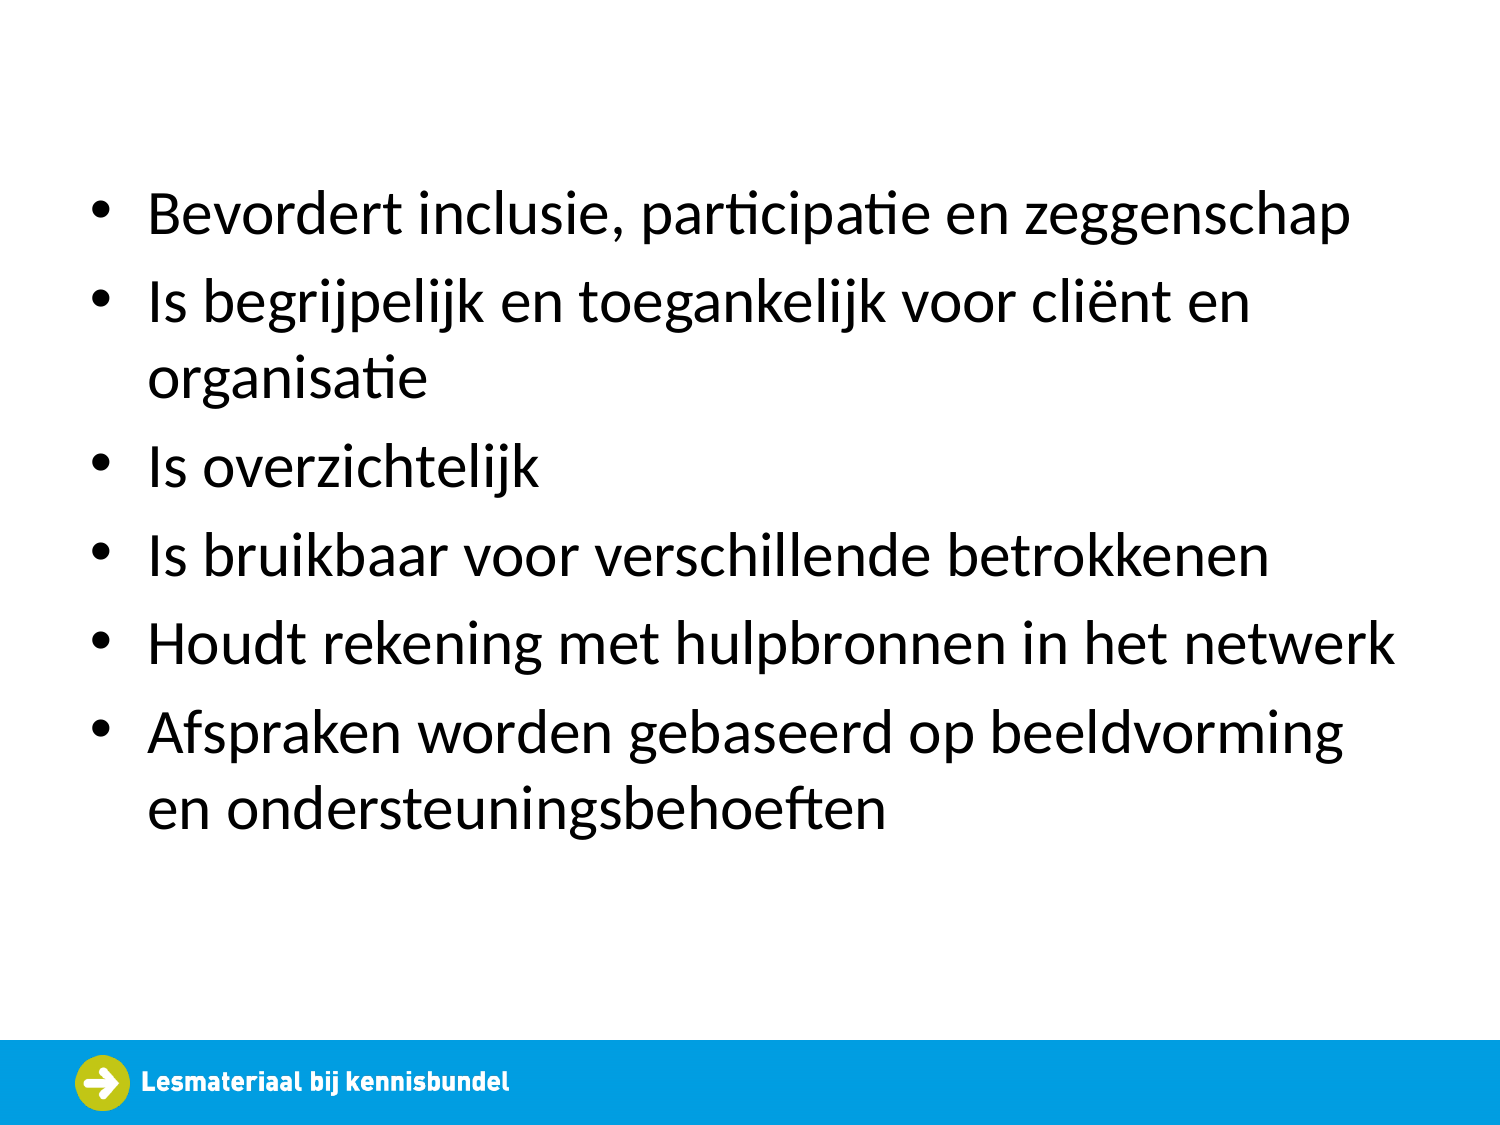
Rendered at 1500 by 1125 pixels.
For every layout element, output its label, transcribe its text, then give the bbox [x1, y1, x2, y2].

picture [326, 1077, 330, 1090]
list Bevordert inclusie, participatie en zeggenschap Is begrijpelijk en toegankelijk voor cliënt en organisatie Is overzichtelijk Is bruikbaar voor verschillende betrokkenen Houdt rekening met hulpbronnen in het netwerk Afspraken worden gebaseerd op beeldvorming en ondersteuningsbehoeften [75, 163, 1425, 975]
picture [347, 1072, 358, 1090]
picture [232, 1076, 244, 1091]
picture [392, 1076, 403, 1090]
picture [488, 1076, 500, 1090]
picture [267, 1076, 277, 1090]
picture [186, 1076, 205, 1090]
picture [208, 1076, 219, 1090]
picture [331, 1077, 337, 1095]
picture [76, 1056, 129, 1110]
picture [503, 1072, 508, 1090]
picture [407, 1077, 411, 1090]
picture [361, 1076, 373, 1090]
picture [473, 1072, 484, 1090]
picture [415, 1076, 425, 1090]
picture [281, 1076, 291, 1090]
picture [377, 1076, 388, 1090]
picture [143, 1072, 154, 1090]
picture [428, 1072, 439, 1090]
picture [296, 1072, 301, 1090]
picture [172, 1076, 182, 1091]
picture [157, 1076, 169, 1091]
picture [458, 1076, 470, 1090]
picture [222, 1073, 229, 1090]
picture [312, 1072, 323, 1090]
picture [247, 1076, 256, 1090]
picture [443, 1076, 454, 1090]
